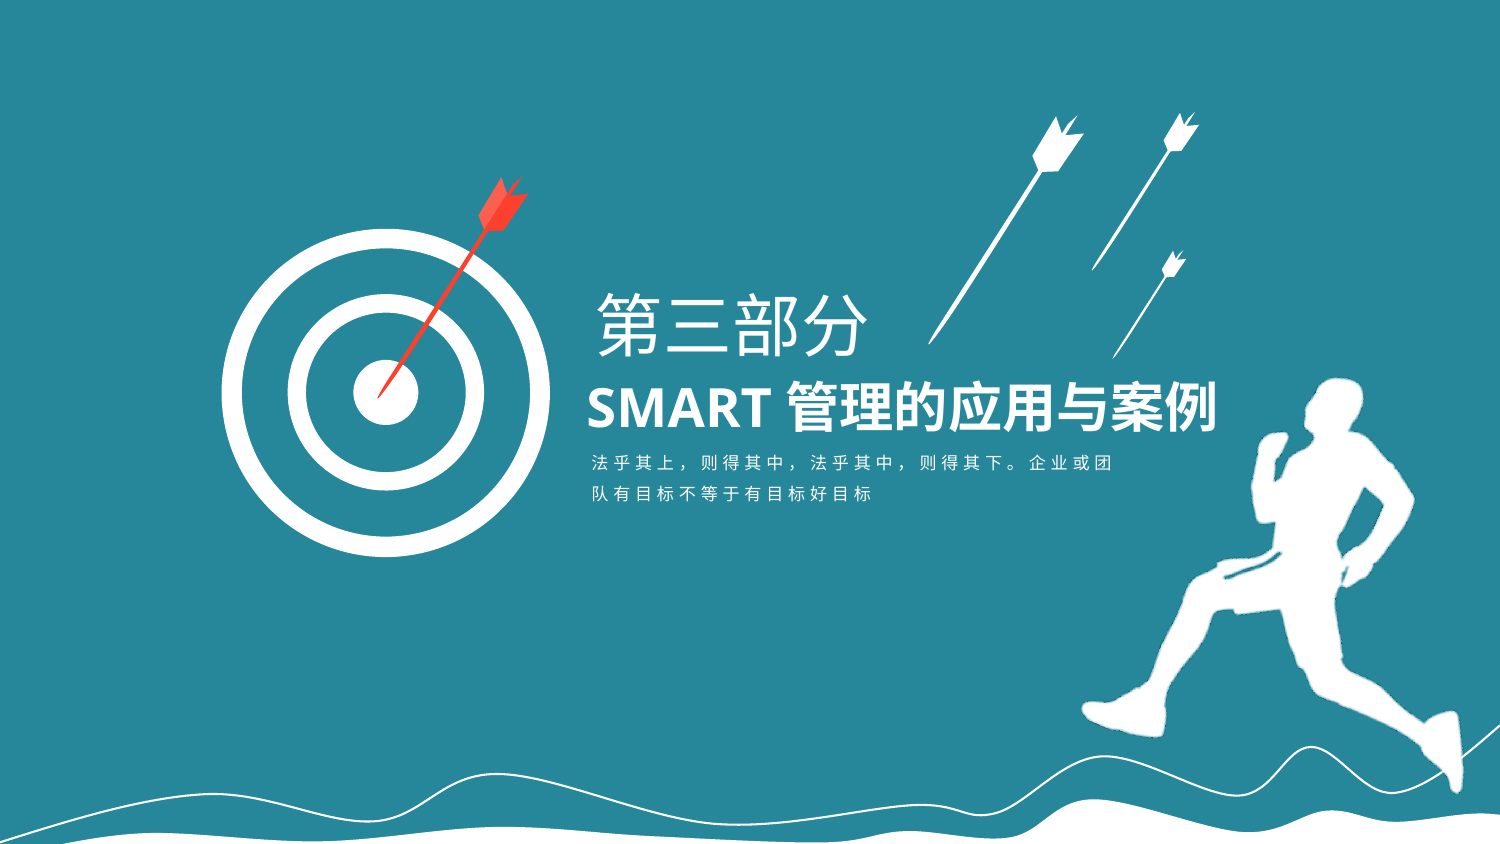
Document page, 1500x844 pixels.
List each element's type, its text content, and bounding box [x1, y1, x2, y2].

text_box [1075, 122, 1212, 258]
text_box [219, 205, 566, 556]
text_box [904, 130, 1101, 326]
text_box 法乎其上，则得其中，法乎其中，则得其下。企业或团队有目标不等于有目标好目标 [576, 434, 1122, 511]
text_box SMART管理的应用与案例 [571, 366, 1122, 446]
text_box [0, 725, 1122, 844]
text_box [1101, 257, 1196, 350]
picture [1122, 339, 1500, 844]
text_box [547, 274, 900, 374]
